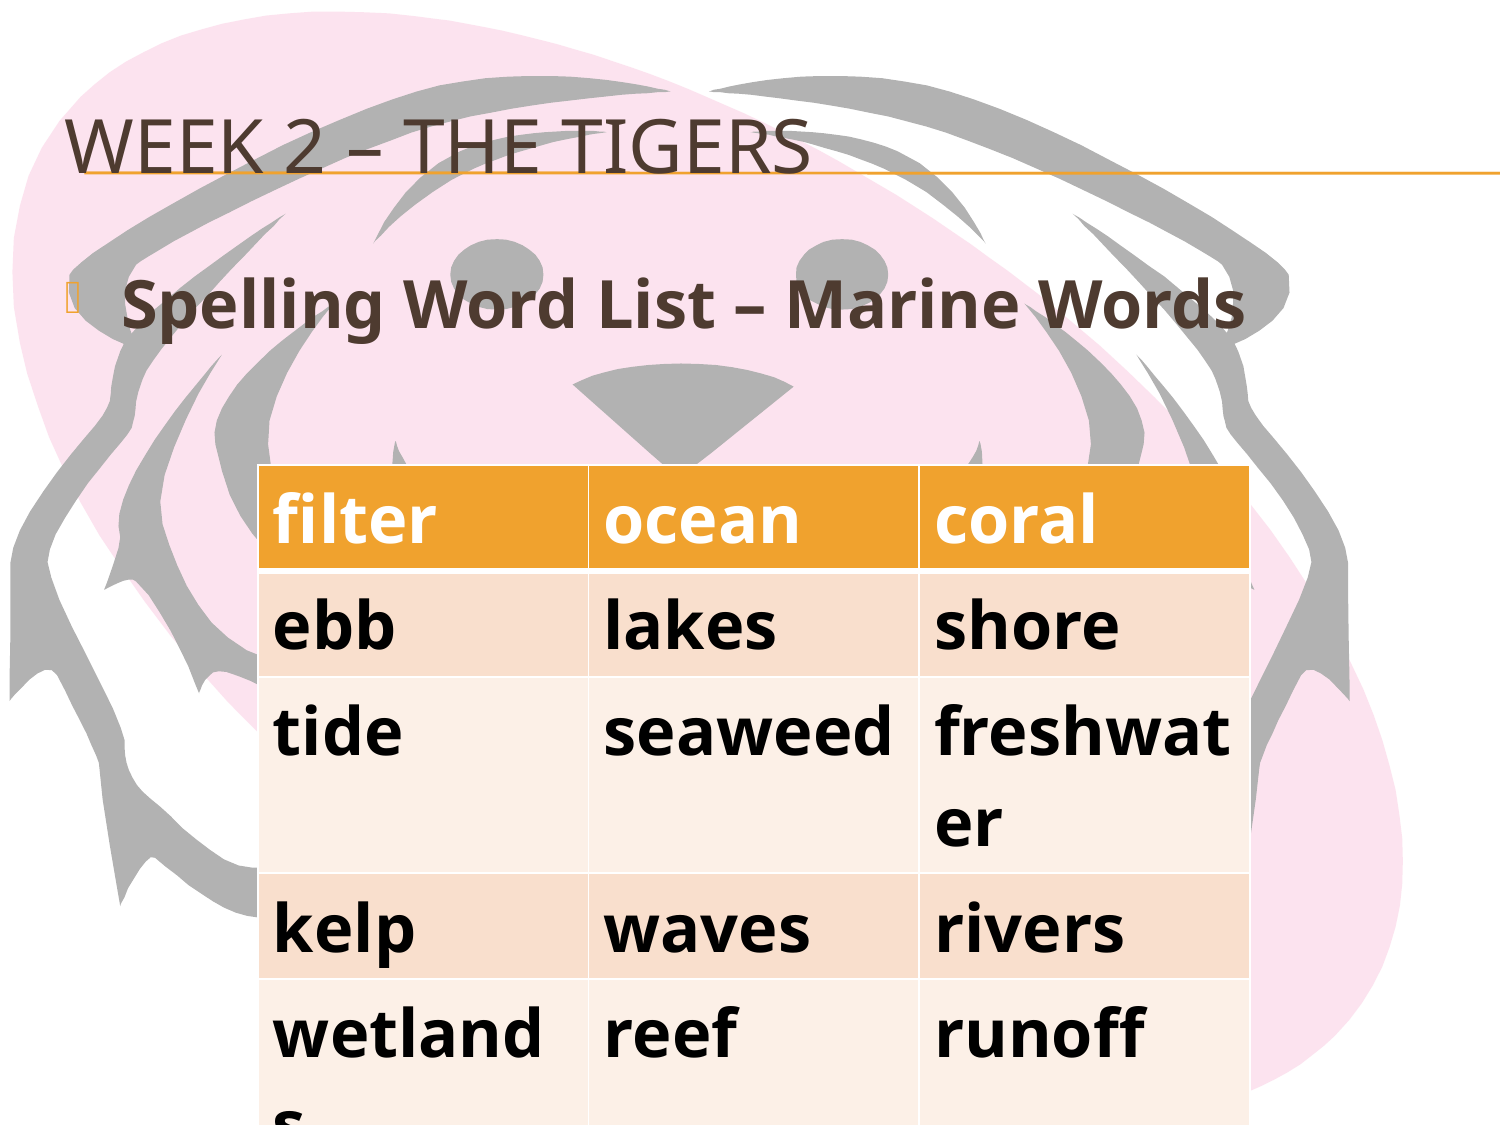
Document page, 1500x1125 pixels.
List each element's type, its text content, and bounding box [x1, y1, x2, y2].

table_header filter [259, 466, 588, 568]
table_cell wetlands [259, 980, 588, 1125]
table_cell runoff [920, 980, 1249, 1125]
table_cell freshwater [920, 678, 1249, 872]
list Spelling Word List – Marine Words [50, 254, 1475, 998]
title Week 2 – The Tigers [50, 75, 1475, 213]
table_cell kelp [259, 874, 588, 978]
table_cell tide [259, 678, 588, 872]
table_cell rivers [920, 874, 1249, 978]
table_cell seaweed [589, 678, 918, 872]
table_header coral [920, 466, 1249, 568]
table_cell lakes [589, 574, 918, 676]
table_header ocean [589, 466, 918, 568]
table_cell ebb [259, 574, 588, 676]
table_cell shore [920, 574, 1249, 676]
table_cell waves [589, 874, 918, 978]
table_cell reef [589, 980, 918, 1125]
